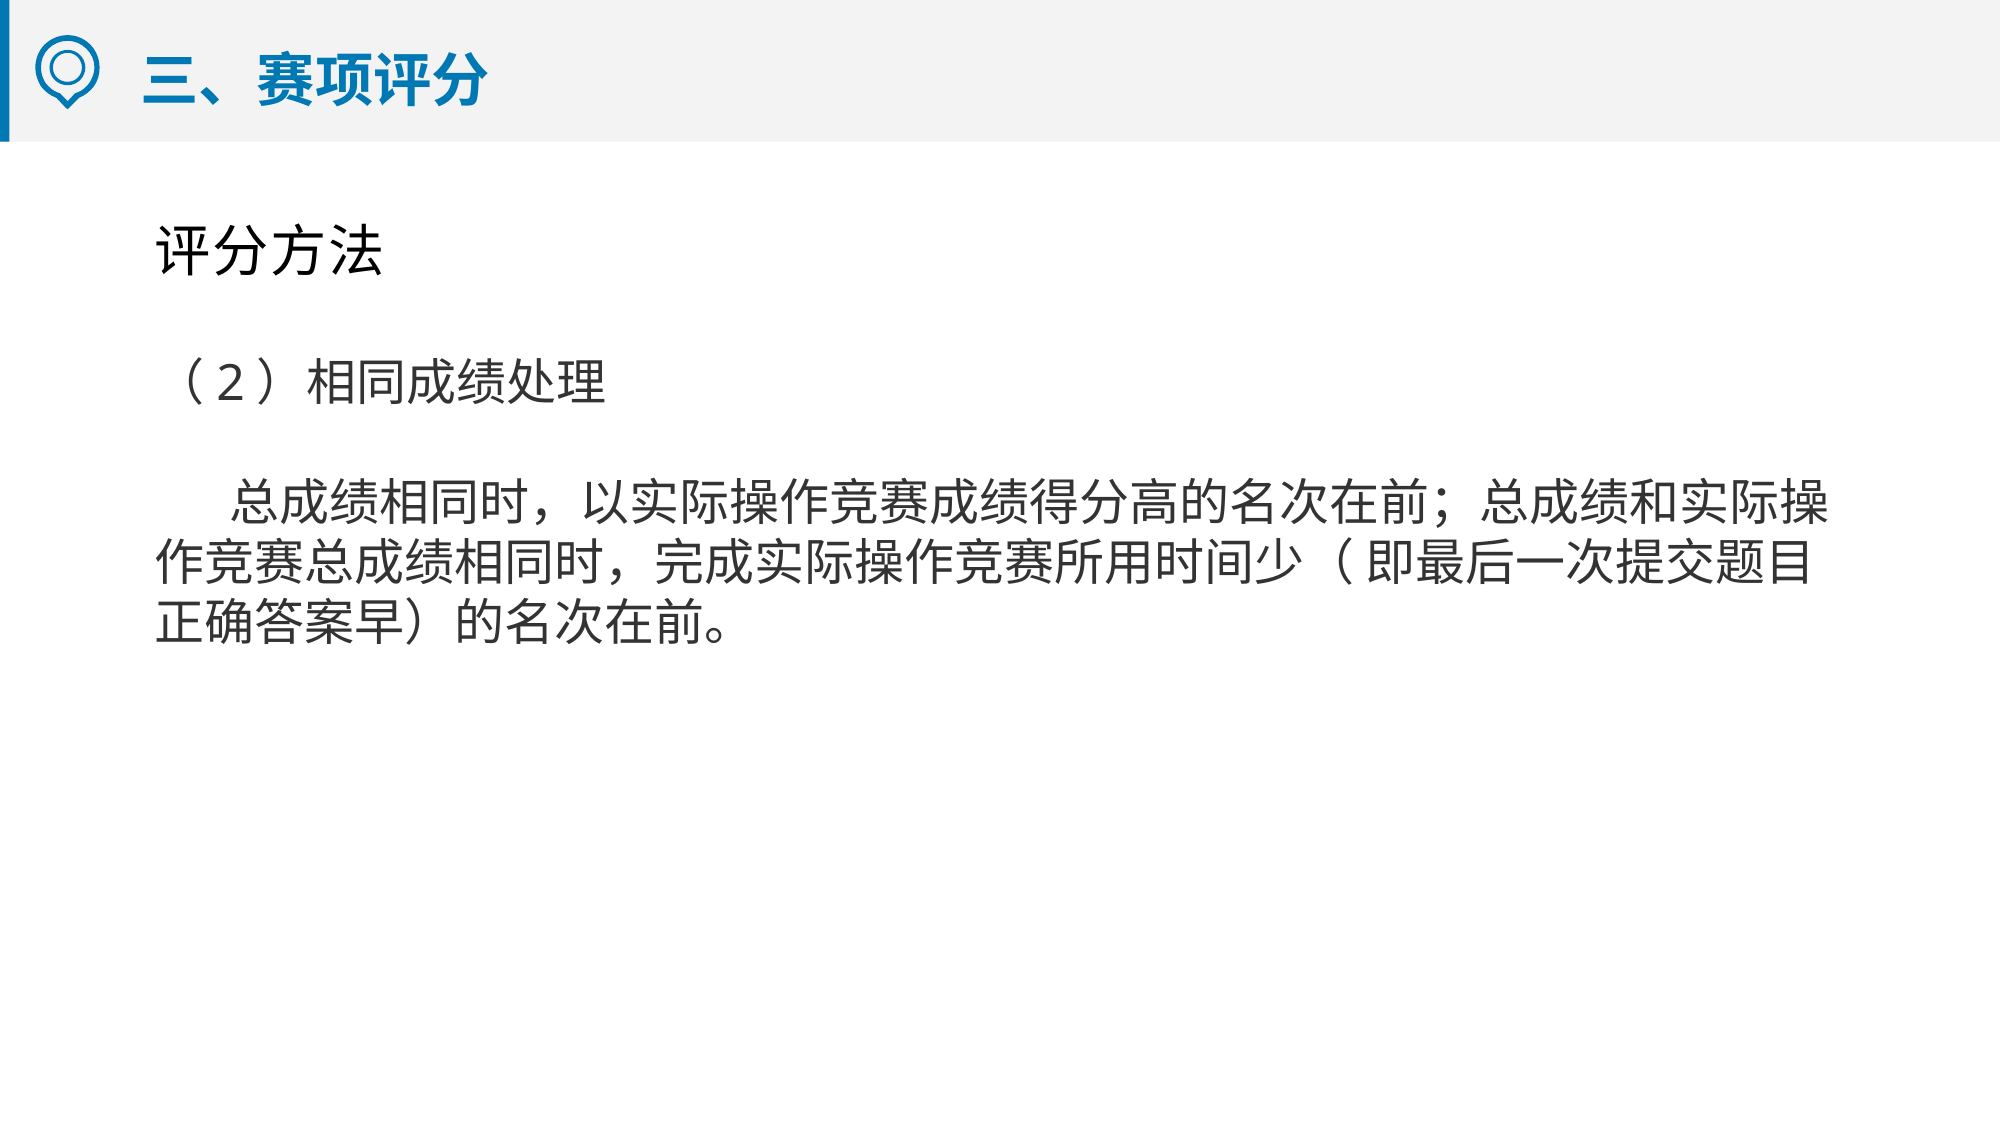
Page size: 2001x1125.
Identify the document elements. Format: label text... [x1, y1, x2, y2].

list 评分方法 （2）相同成绩处理 总成绩相同时，以实际操作竞赛成绩得分高的名次在前；总成绩和实际操作竞赛总成绩相同时，完成实际操作竞赛所用时间少（ 即最后一次提交题目正确答案早）的名次在前。 [137, 208, 1863, 857]
title 三、赛项评分 [125, 41, 910, 116]
